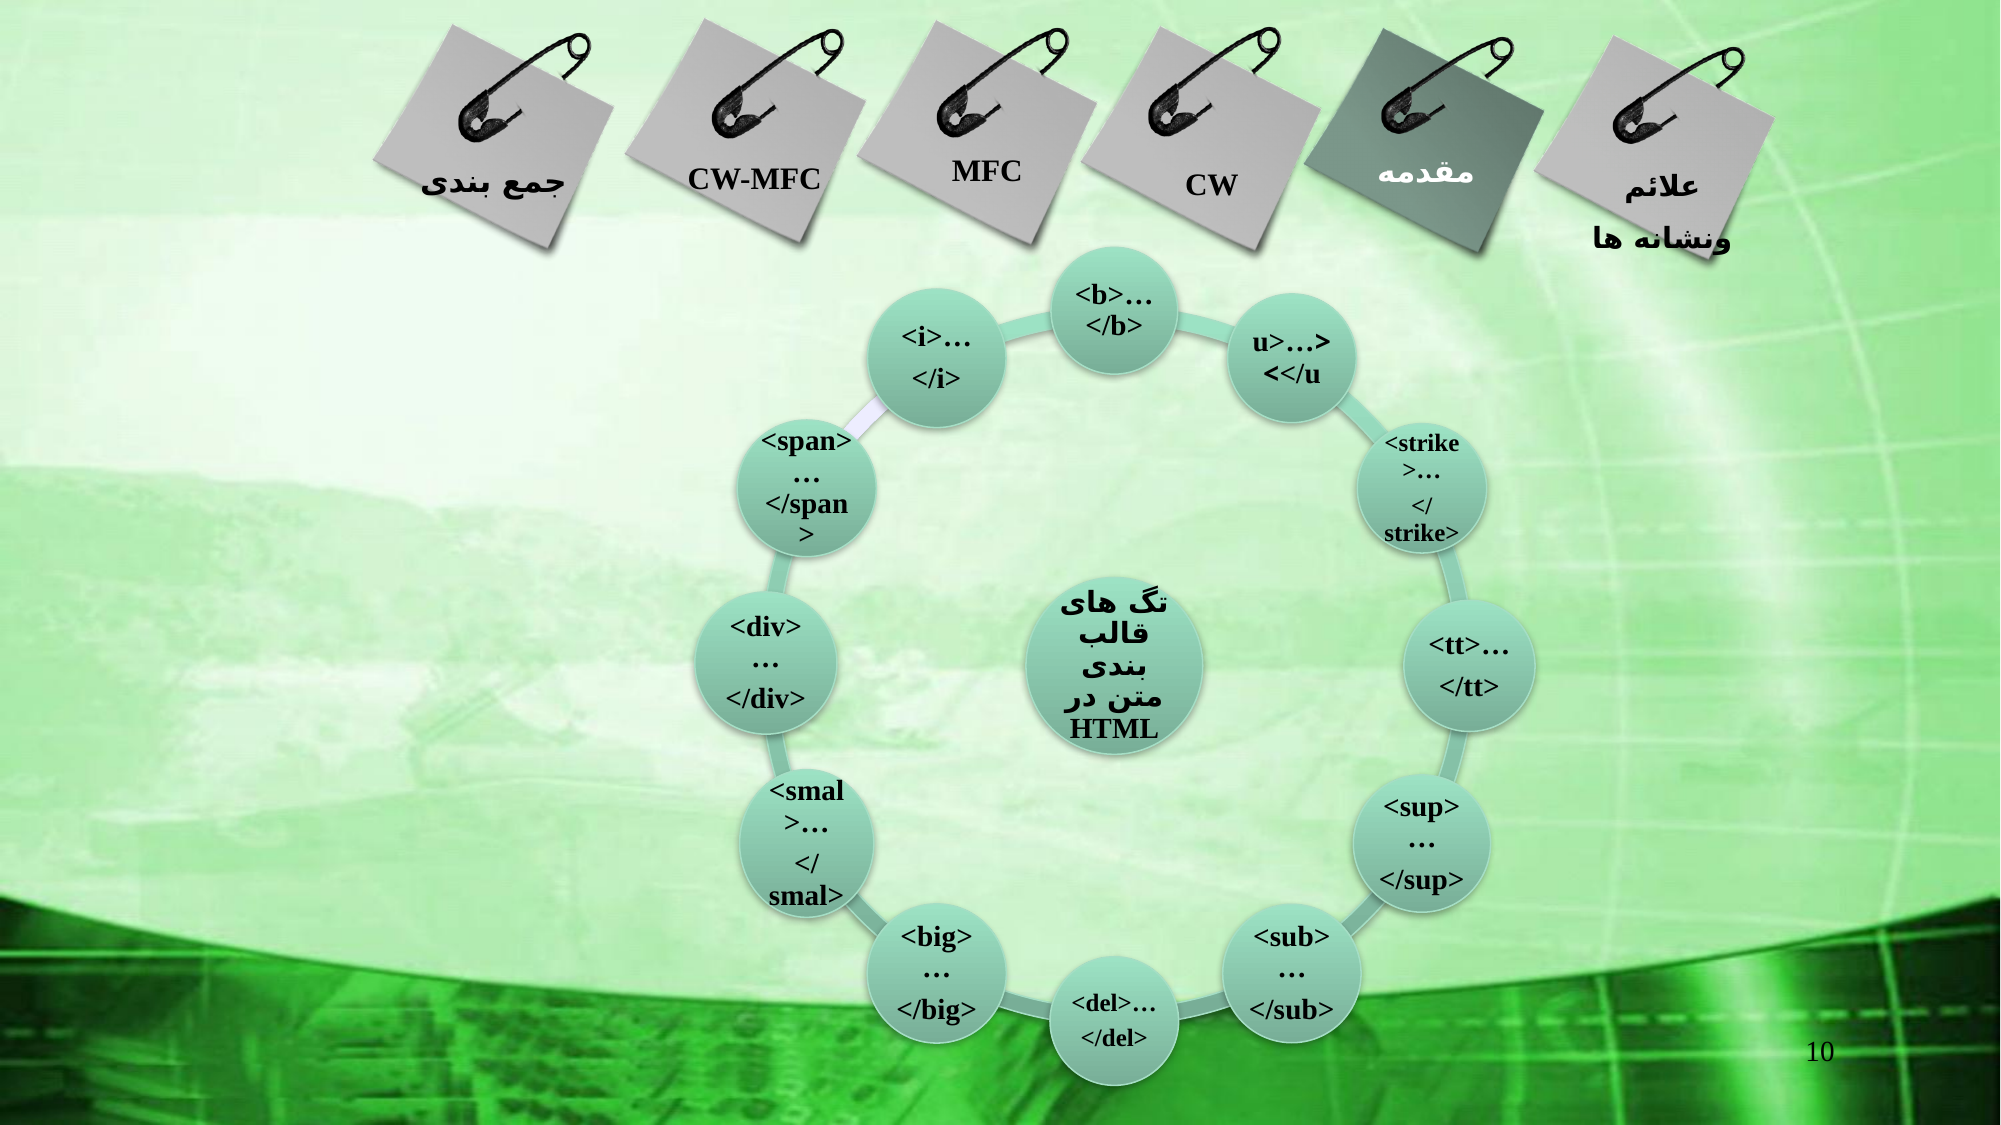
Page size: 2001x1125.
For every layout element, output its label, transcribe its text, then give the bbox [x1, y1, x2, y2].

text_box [505, 252, 1718, 1080]
picture [0, 0, 2001, 1125]
slide_number 10 [1433, 1024, 1851, 1101]
